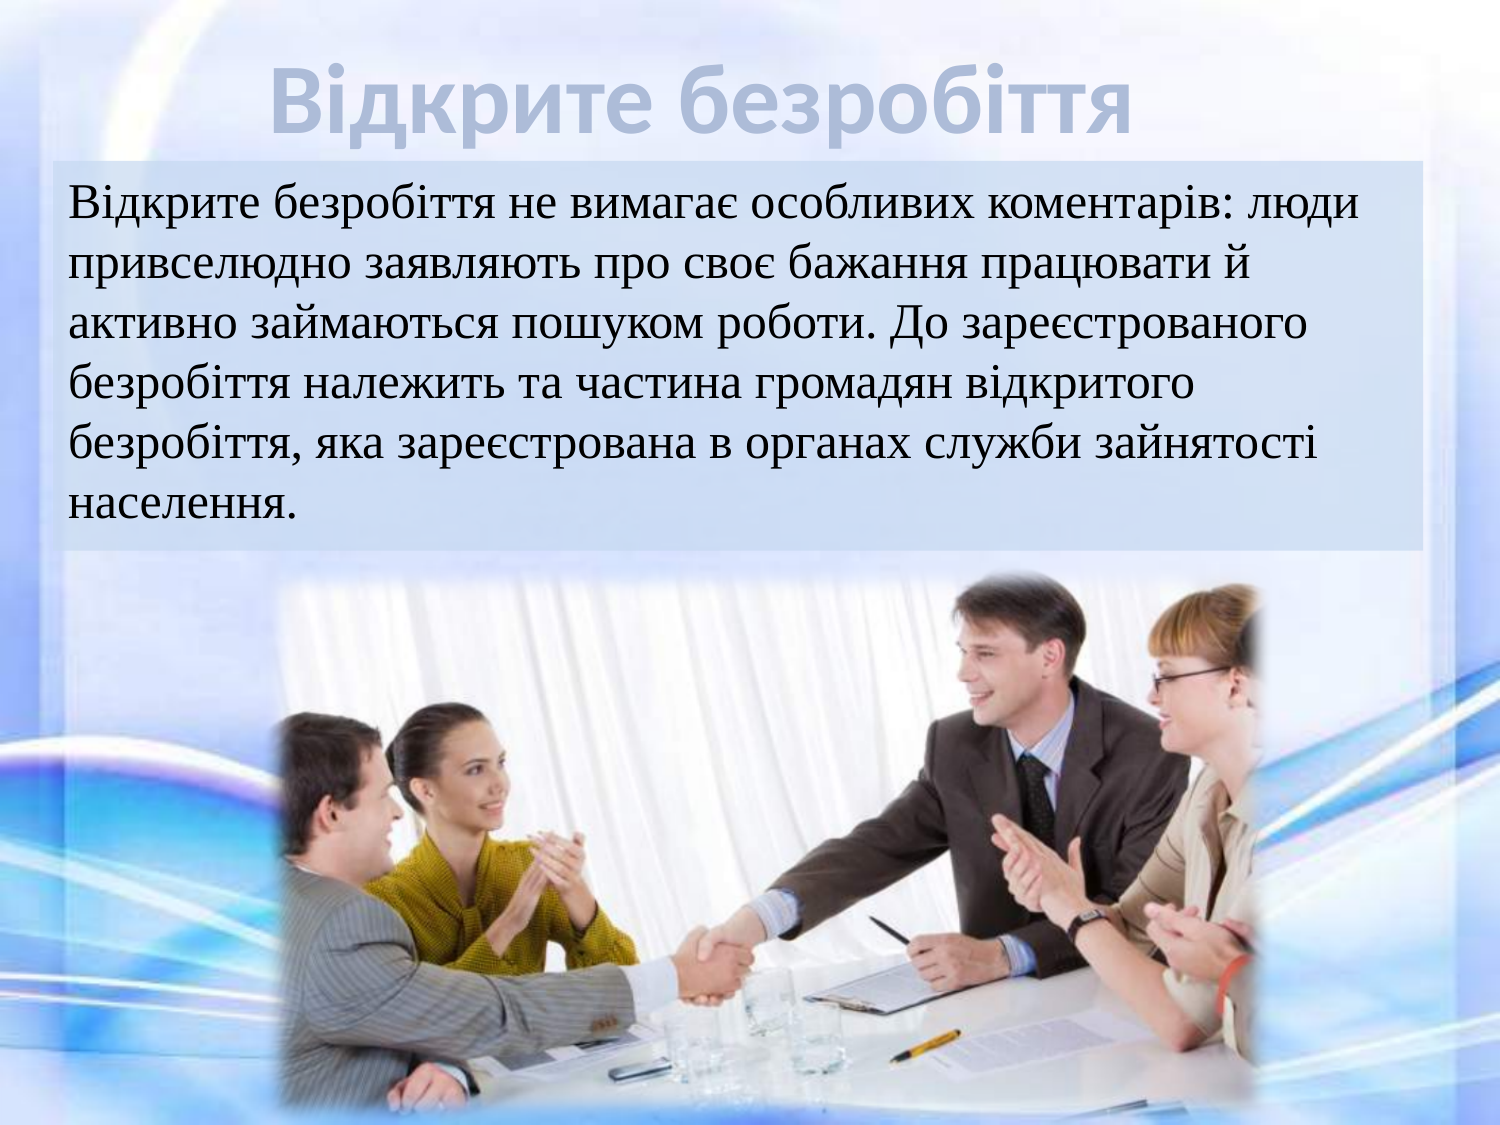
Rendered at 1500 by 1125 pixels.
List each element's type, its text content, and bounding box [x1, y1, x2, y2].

title Відкрите безробіття [253, 18, 1249, 160]
picture [0, 0, 1500, 1125]
list Відкрите безробіття не вимагає особливих коментарів: люди привселюдно заявляють про своє бажання працювати й активно займаються пошуком роботи. До зареєстрованого безробіття належить та частина громадян відкритого безробіття, яка зареєстрована в органах служби зайнятості населення. [52, 160, 1424, 551]
